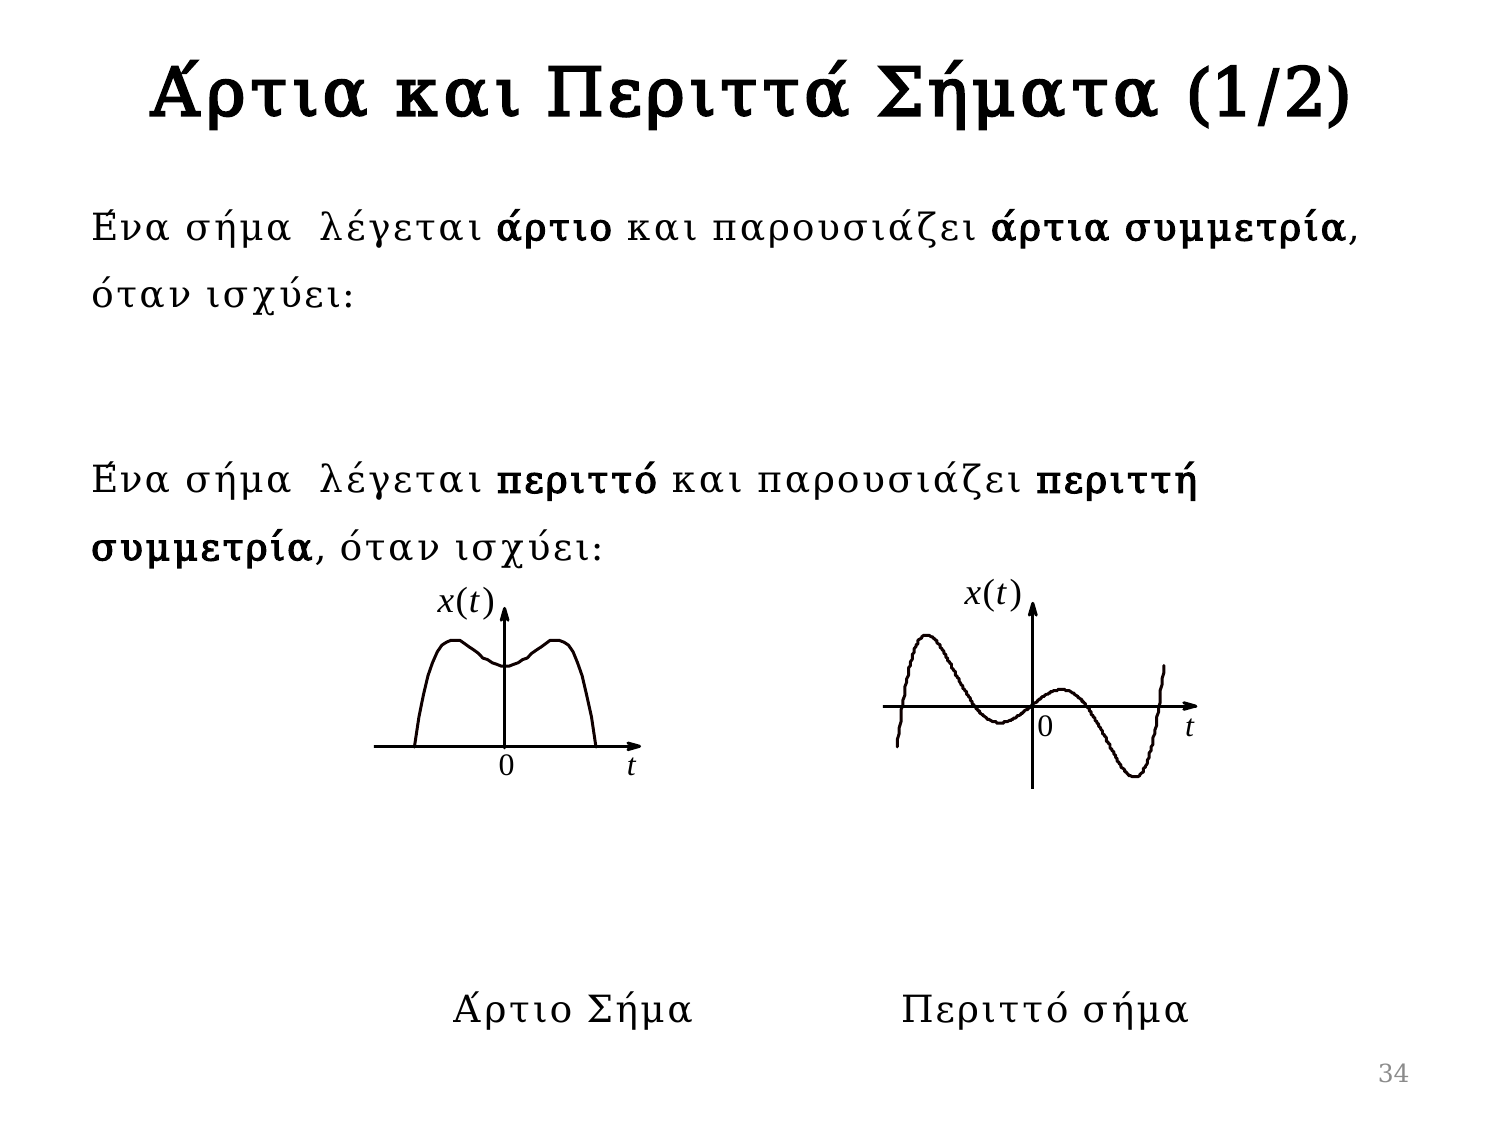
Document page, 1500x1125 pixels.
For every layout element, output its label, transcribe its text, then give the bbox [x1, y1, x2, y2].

picture [882, 572, 1203, 790]
slide_number 34 [1222, 1042, 1425, 1103]
picture [373, 580, 644, 782]
title Άρτια και Περιττά Σήματα (1/2) [75, 19, 1425, 159]
